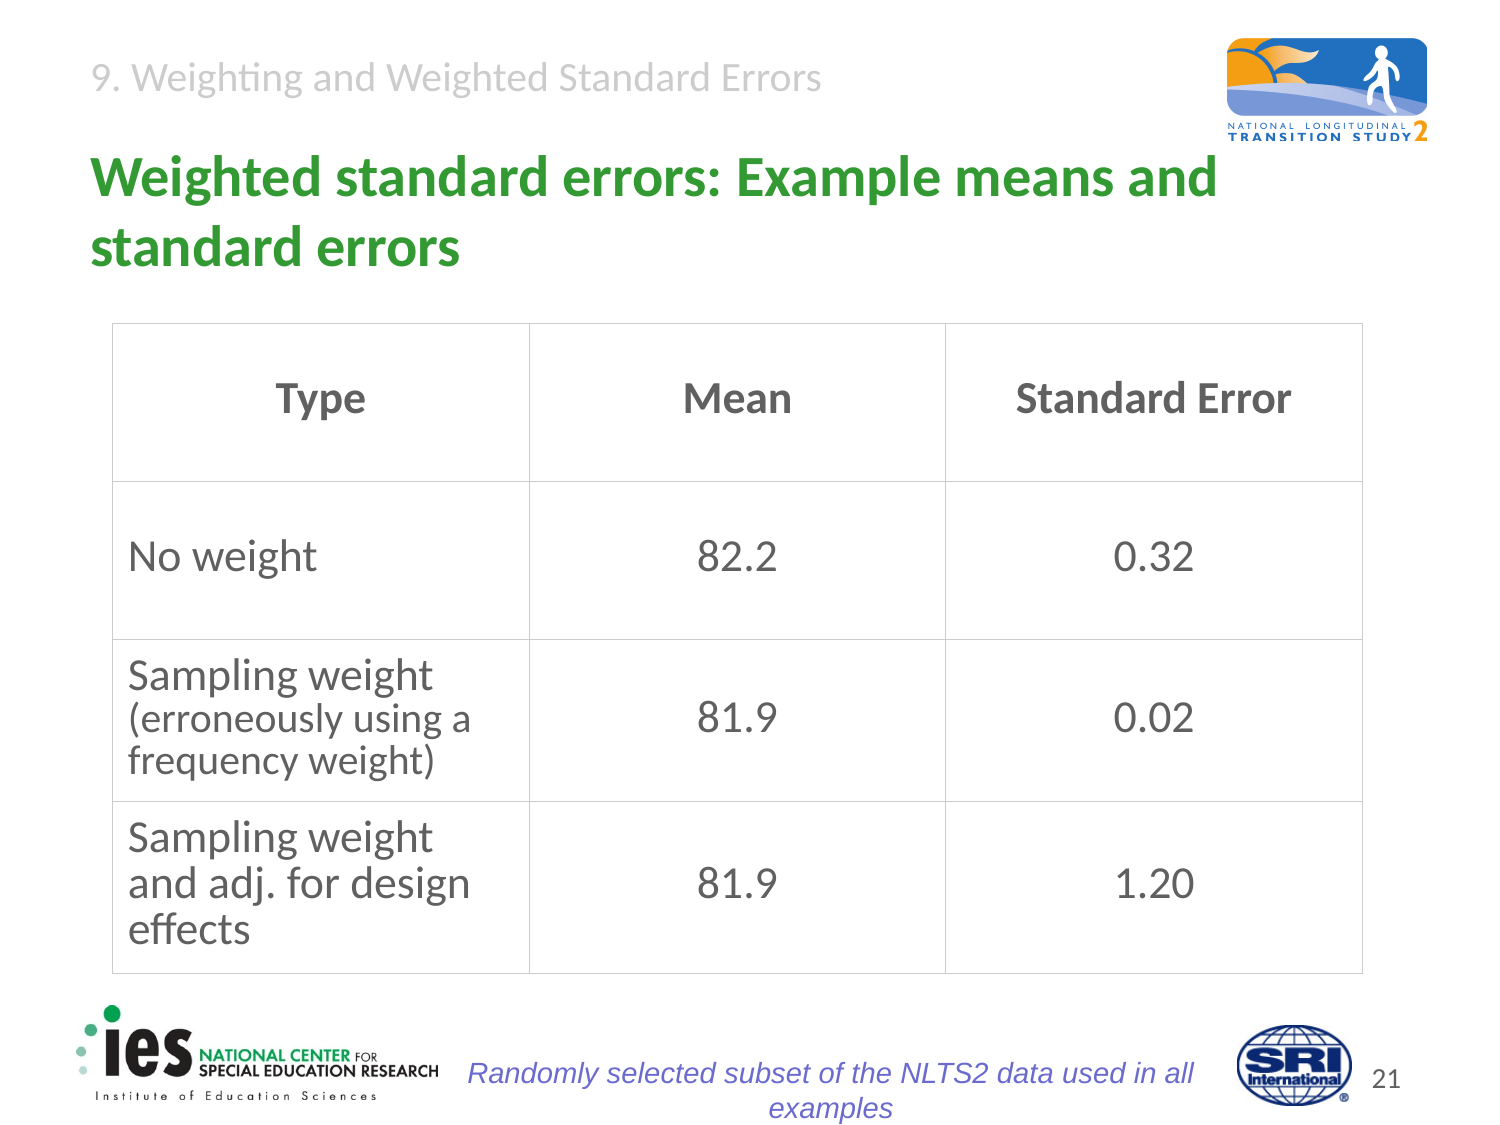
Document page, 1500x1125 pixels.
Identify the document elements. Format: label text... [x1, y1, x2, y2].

footer Randomly selected subset of the NLTS2 data used in all examples [387, 1046, 1276, 1101]
table_header Mean [530, 324, 945, 481]
table_cell 81.9 [530, 802, 945, 973]
table_cell Sampling weight (erroneously using a frequency weight) [113, 640, 529, 801]
table_cell 1.20 [946, 802, 1362, 973]
table_cell 82.2 [530, 482, 945, 639]
title Weighted standard errors: Example means and standard errors [74, 140, 1426, 276]
picture [76, 1005, 438, 1100]
table_cell 0.32 [946, 482, 1362, 639]
picture [1237, 1025, 1352, 1106]
table_cell No weight [113, 482, 529, 639]
table_cell 81.9 [530, 640, 945, 801]
table_cell Sampling weight and adj. for design effects [113, 802, 529, 973]
table_header Type [113, 324, 529, 481]
slide_number 20 [1312, 1051, 1417, 1125]
table_header Standard Error [946, 324, 1362, 481]
table_cell 0.02 [946, 640, 1362, 801]
